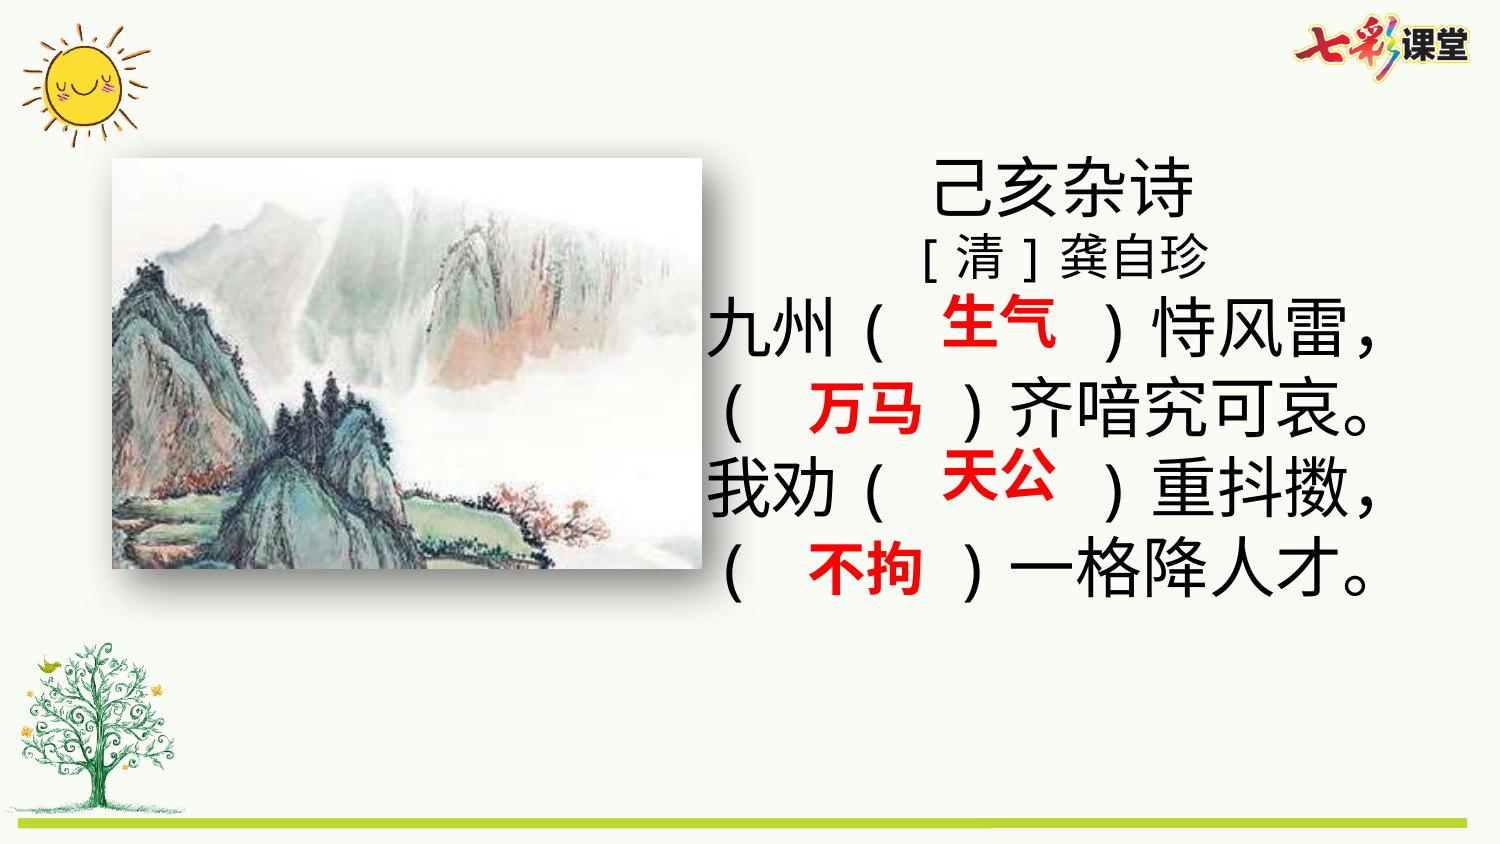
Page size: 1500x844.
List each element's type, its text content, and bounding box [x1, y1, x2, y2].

text_box 己亥杂诗 [清]龚自珍 九州( )恃风雷， ( )齐喑究可哀。 我劝( )重抖擞， ( )一格降人才。 [690, 138, 1433, 613]
text_box 生气 [926, 278, 1114, 363]
text_box 万马 [793, 364, 981, 449]
picture [0, 608, 1467, 844]
picture [1291, 9, 1472, 87]
text_box 不拘 [793, 524, 980, 609]
text_box 天公 [926, 430, 1114, 516]
picture [0, 0, 702, 570]
